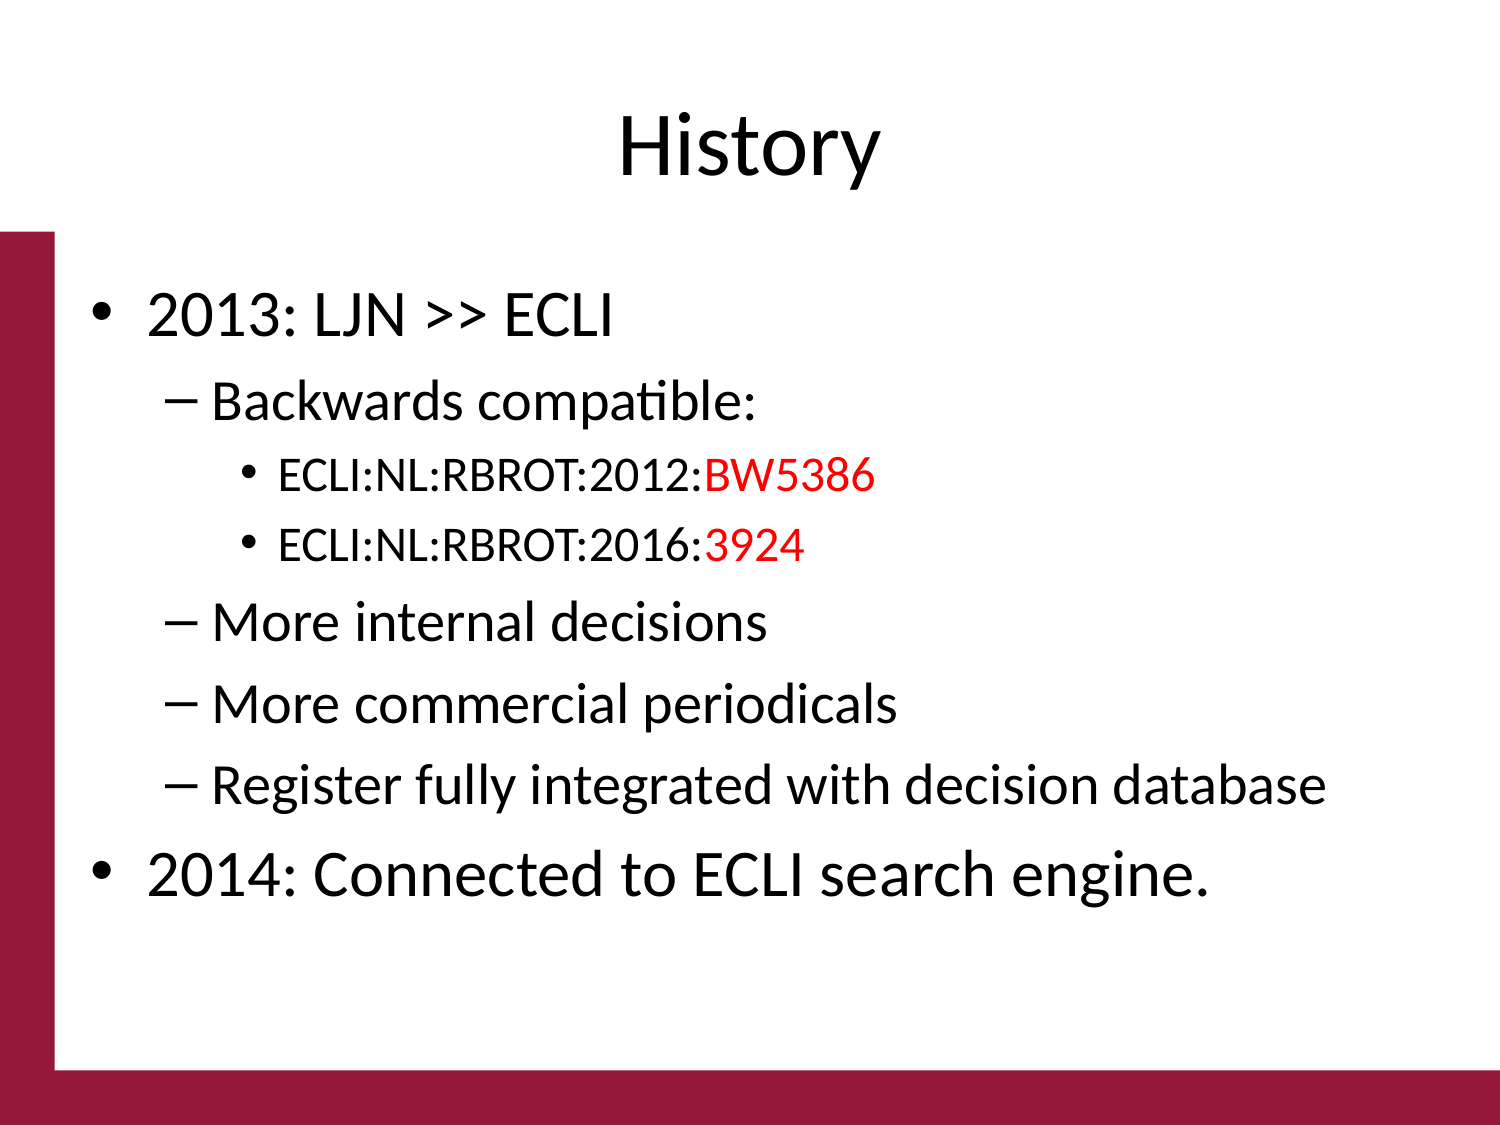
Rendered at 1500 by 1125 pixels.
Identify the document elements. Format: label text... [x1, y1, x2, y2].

title History [75, 45, 1425, 233]
text_box [57, 1068, 1500, 1125]
text_box [0, 230, 57, 1125]
list 2013: LJN >> ECLI Backwards compatible: ECLI:NL:RBROT:2012:BW5386 ECLI:NL:RBROT:2016:3924 More internal decisions More commercial periodicals Register fully integrated with decision database 2014: Connected to ECLI search engine. [75, 262, 1425, 1005]
